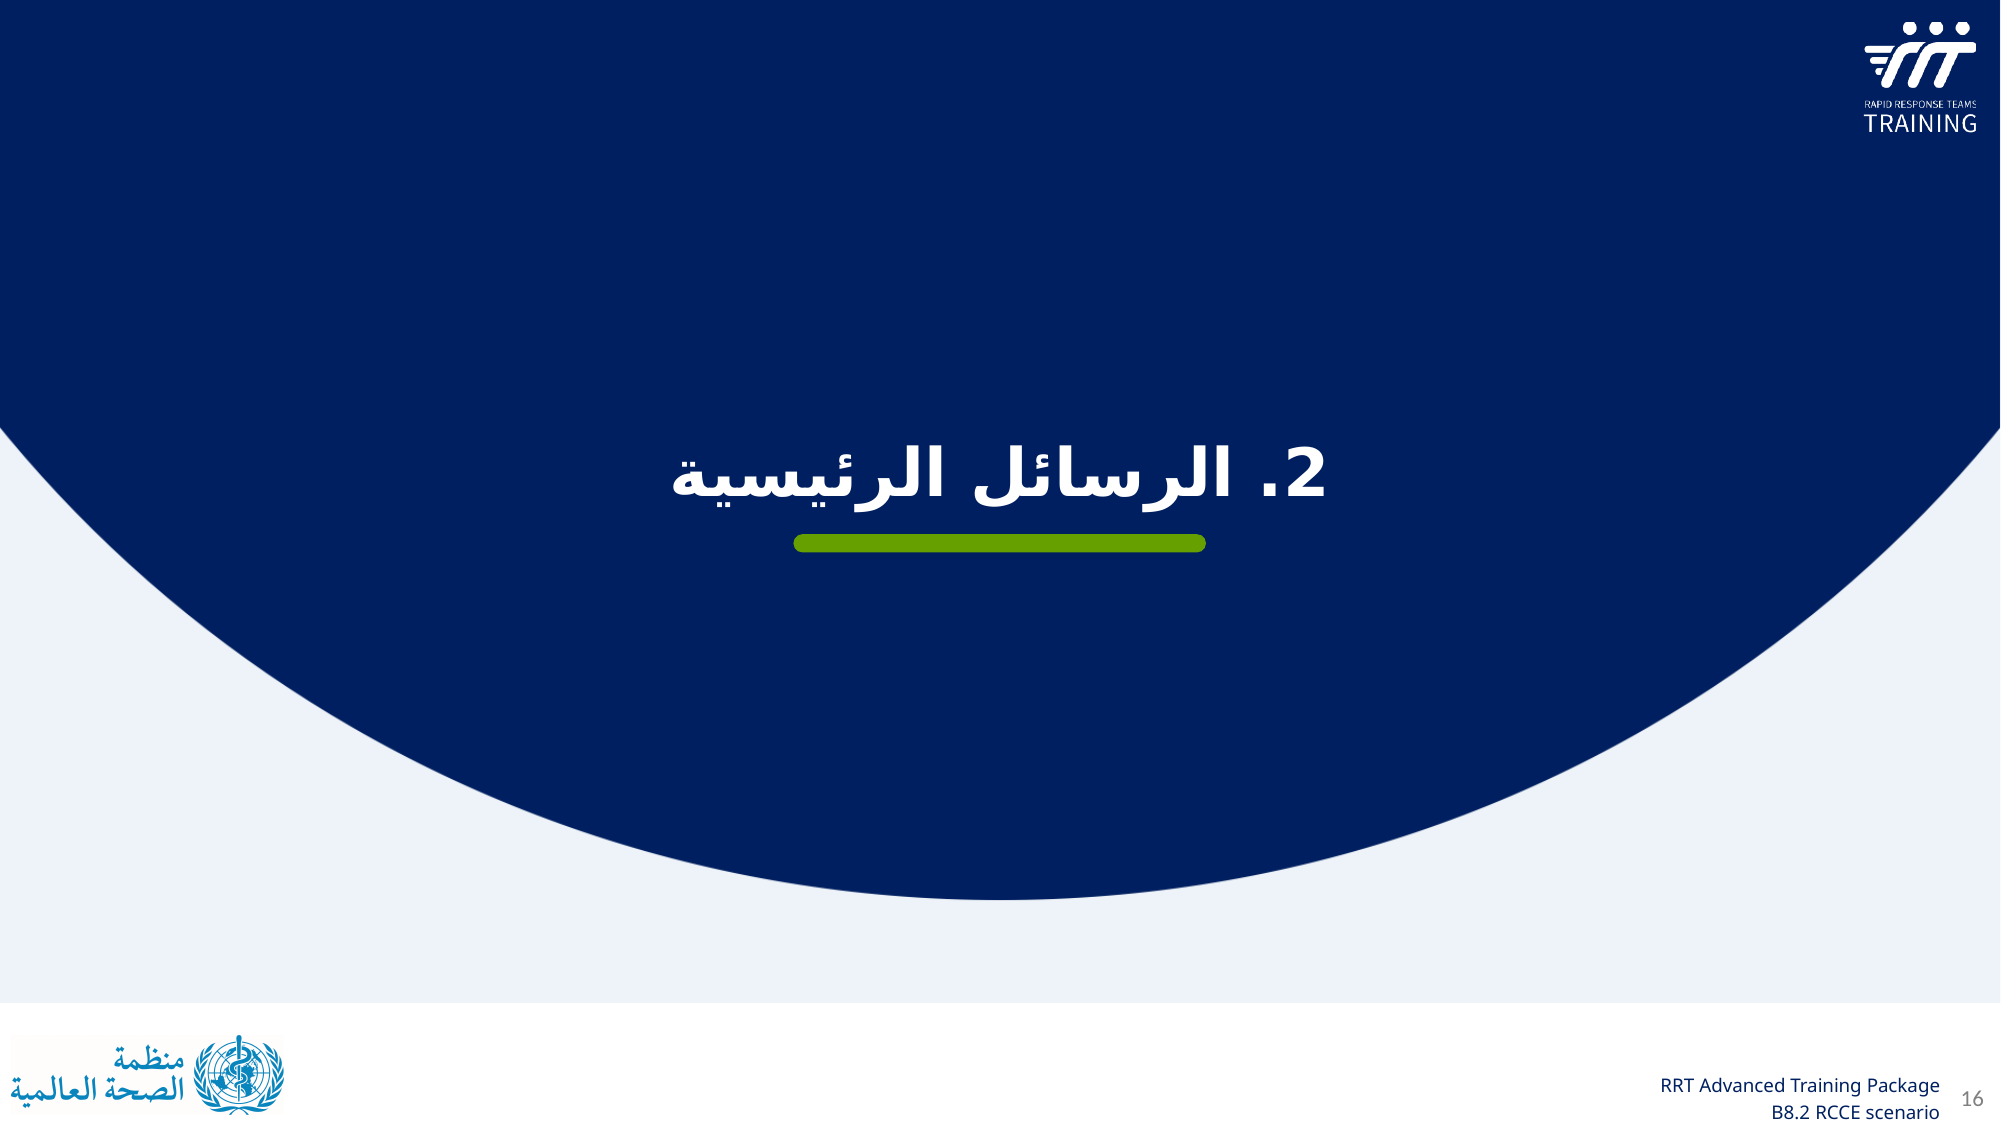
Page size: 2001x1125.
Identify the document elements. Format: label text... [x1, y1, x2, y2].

picture [241, 1050, 247, 1059]
list 2. الرسائل الرئيسية [68, 321, 1932, 629]
picture [11, 1035, 284, 1115]
picture [0, 0, 2001, 1003]
